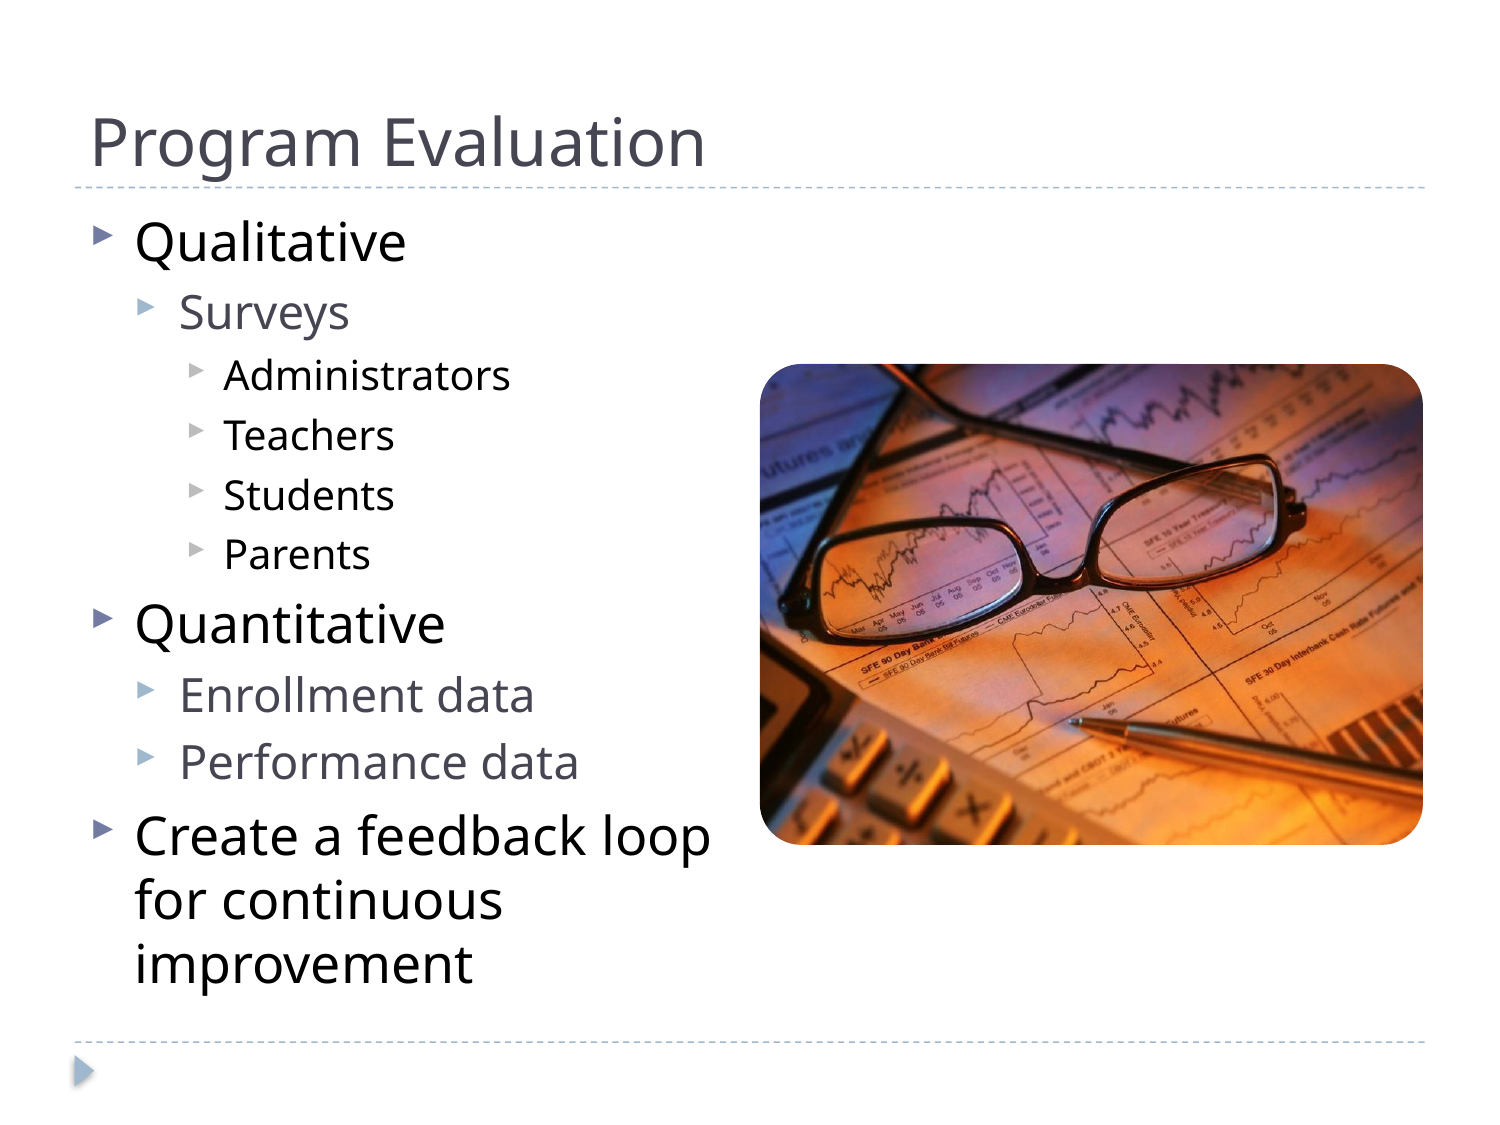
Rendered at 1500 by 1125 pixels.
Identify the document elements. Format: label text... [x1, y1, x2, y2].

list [759, 363, 1424, 846]
title Program Evaluation [75, 37, 1425, 188]
list Qualitative Surveys Administrators Teachers Students Parents Quantitative Enrollment data Performance data Create a feedback loop for continuous improvement [75, 200, 738, 1010]
